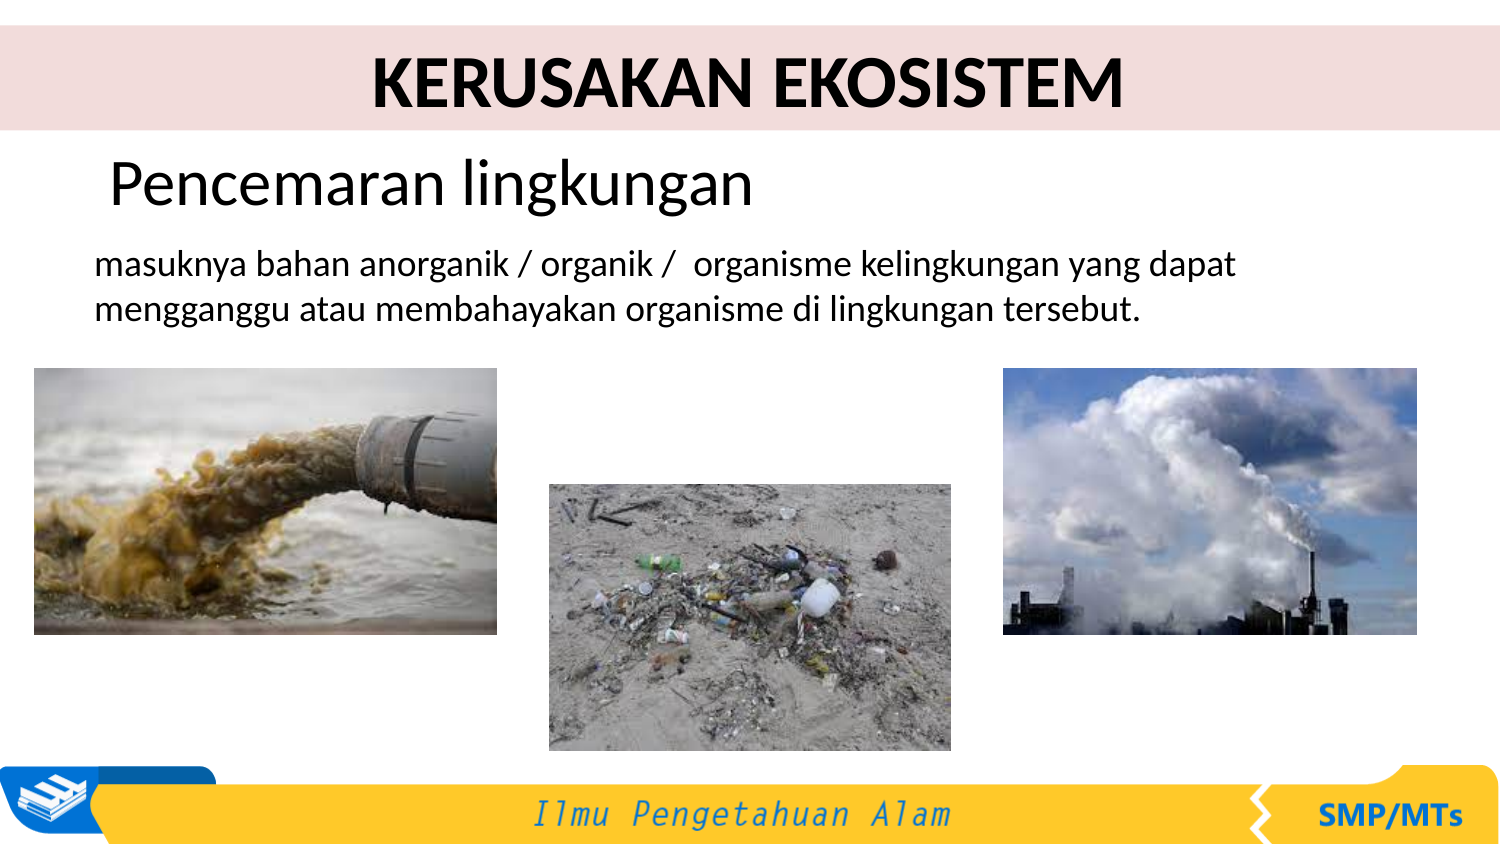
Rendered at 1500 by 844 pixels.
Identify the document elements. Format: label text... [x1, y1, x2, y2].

text_box Pencemaran lingkungan [94, 131, 771, 227]
picture [549, 484, 951, 751]
picture [33, 368, 497, 635]
text_box masuknya bahan anorganik / organik / organisme kelingkungan yang dapat mengganggu atau membahayakan organisme di lingkungan tersebut. [72, 225, 1415, 322]
picture [1002, 368, 1417, 635]
picture [0, 765, 1499, 844]
text_box KERUSAKAN EKOSISTEM [0, 25, 1500, 131]
